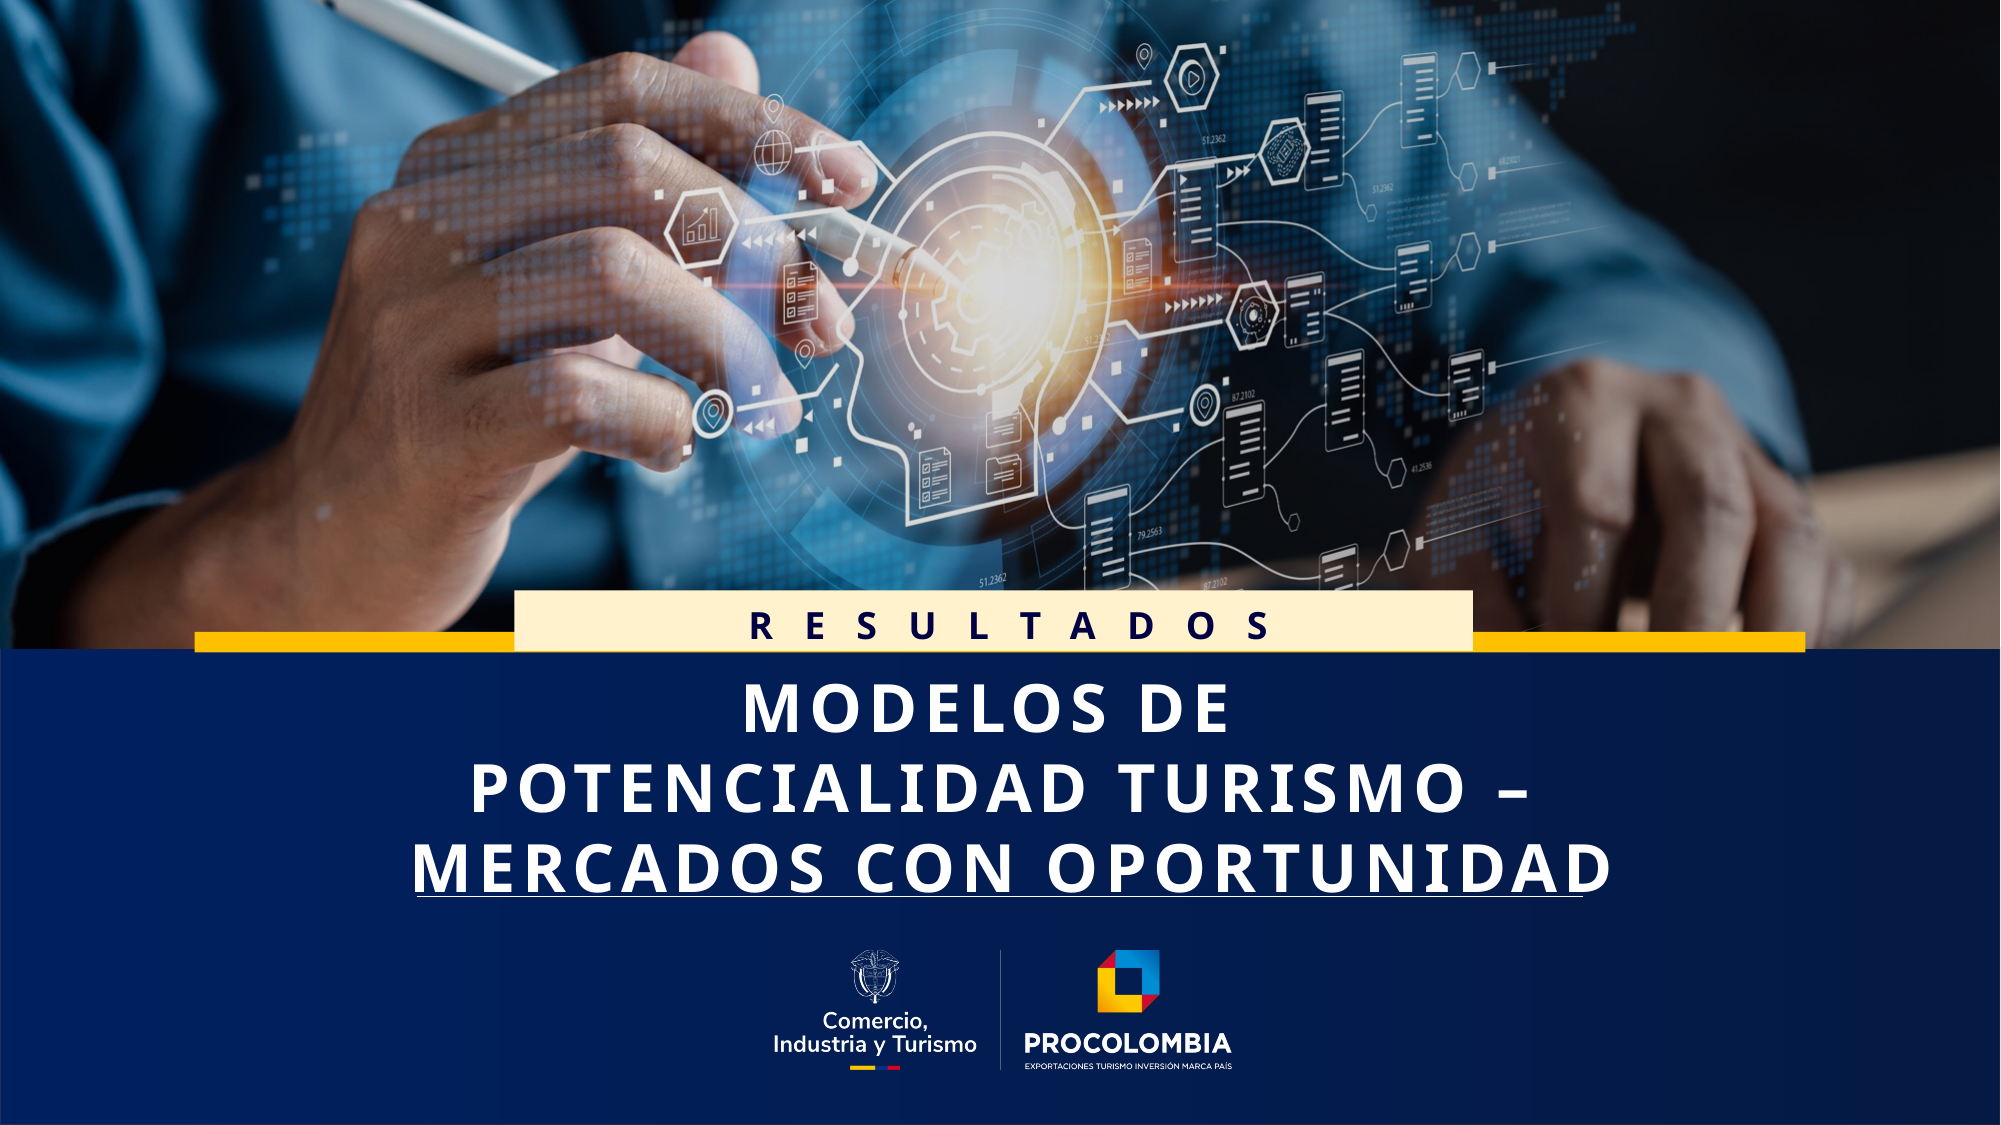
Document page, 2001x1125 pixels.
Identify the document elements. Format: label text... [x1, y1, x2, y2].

text_box [1592, 649, 1806, 653]
text_box RESULTADOS [424, 649, 1592, 655]
picture [91, 445, 99, 454]
picture [762, 936, 1238, 1085]
text_box MODELOS DE POTENCIALIDAD TURISMO – MERCADOS CON OPORTUNIDAD [152, 658, 1848, 914]
picture [0, 0, 2000, 649]
text_box [194, 649, 424, 653]
text_box [0, 649, 2000, 1125]
